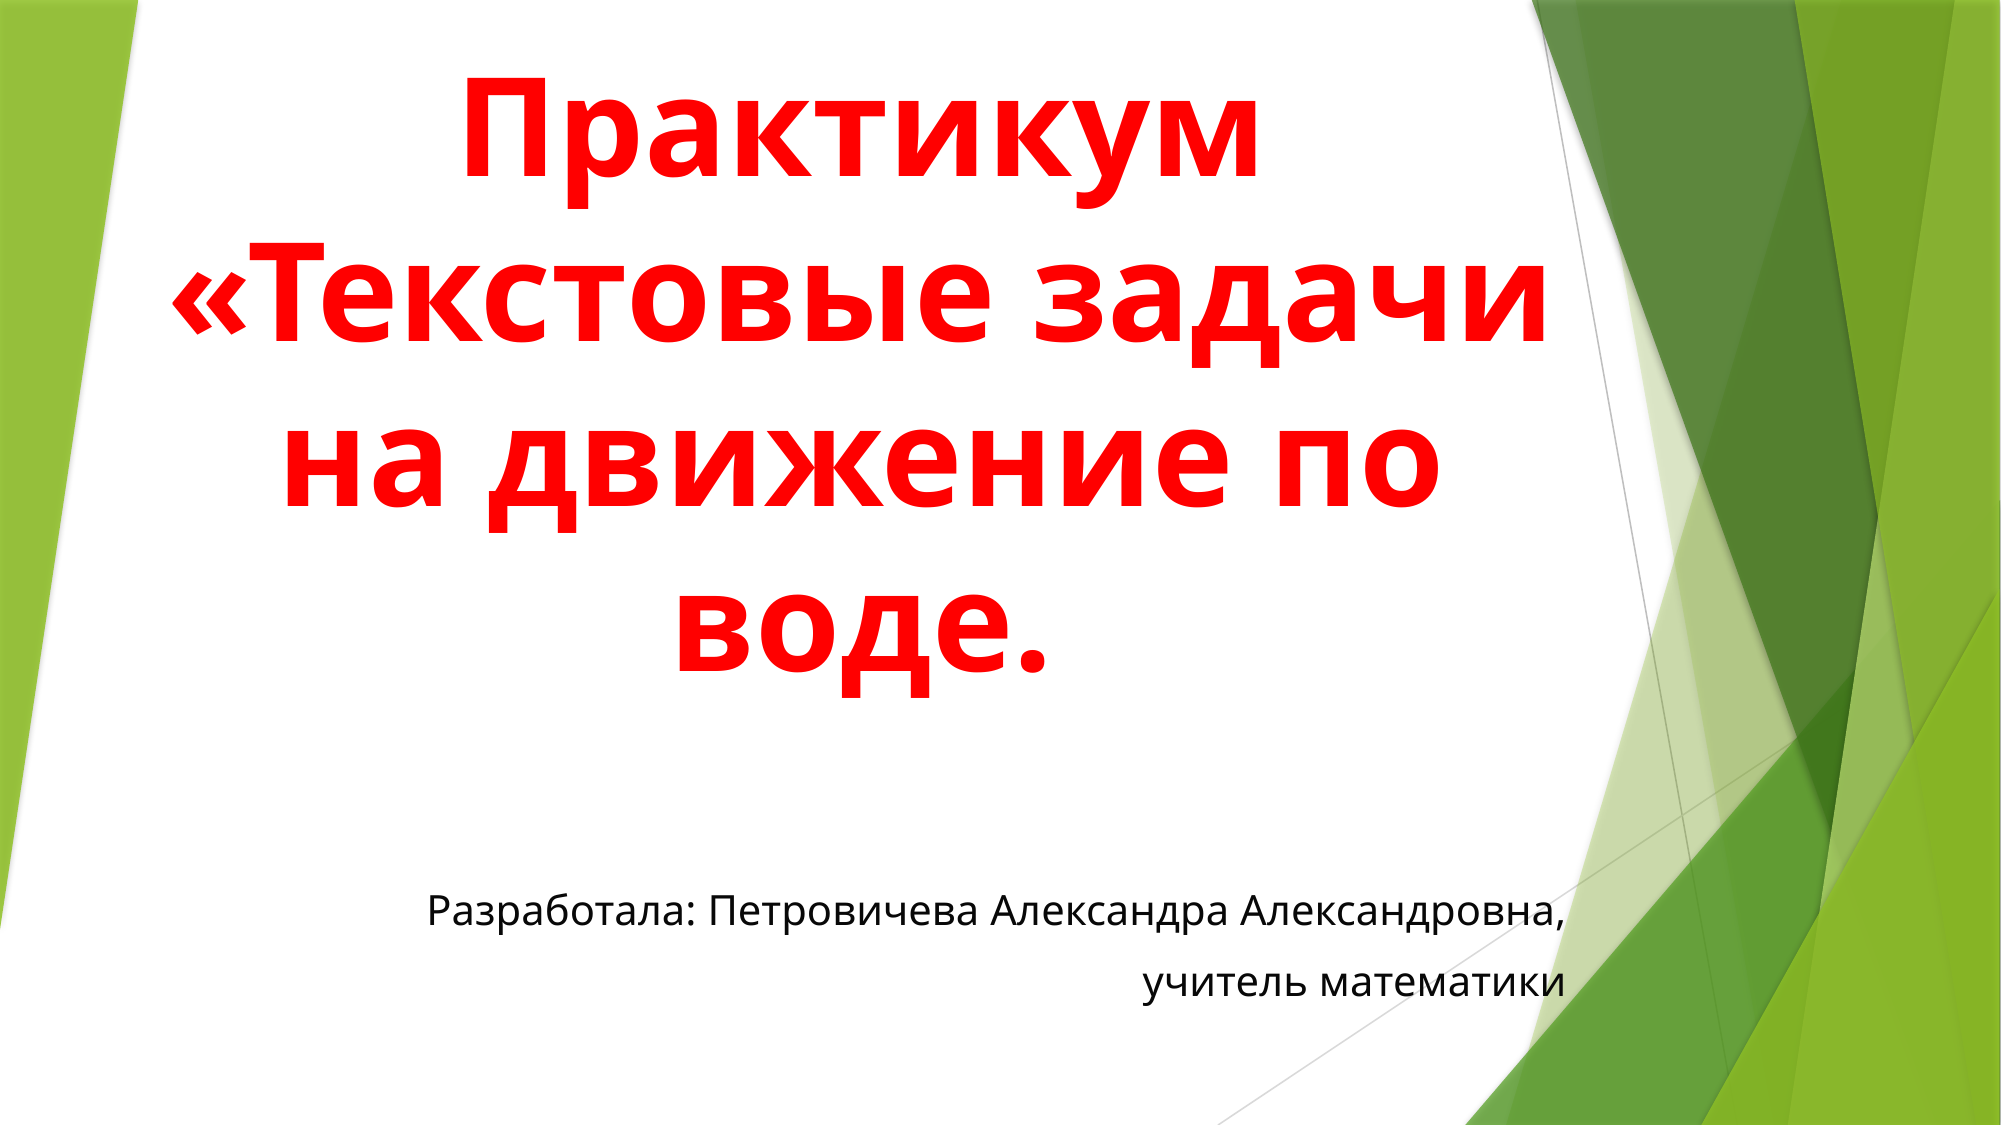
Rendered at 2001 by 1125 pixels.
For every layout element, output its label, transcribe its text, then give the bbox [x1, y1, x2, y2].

title Практикум «Текстовые задачи на движение по воде. [75, 128, 1647, 611]
subtitle Разработала: Петровичева Александра Александровна, учитель математики [382, 875, 1582, 1064]
